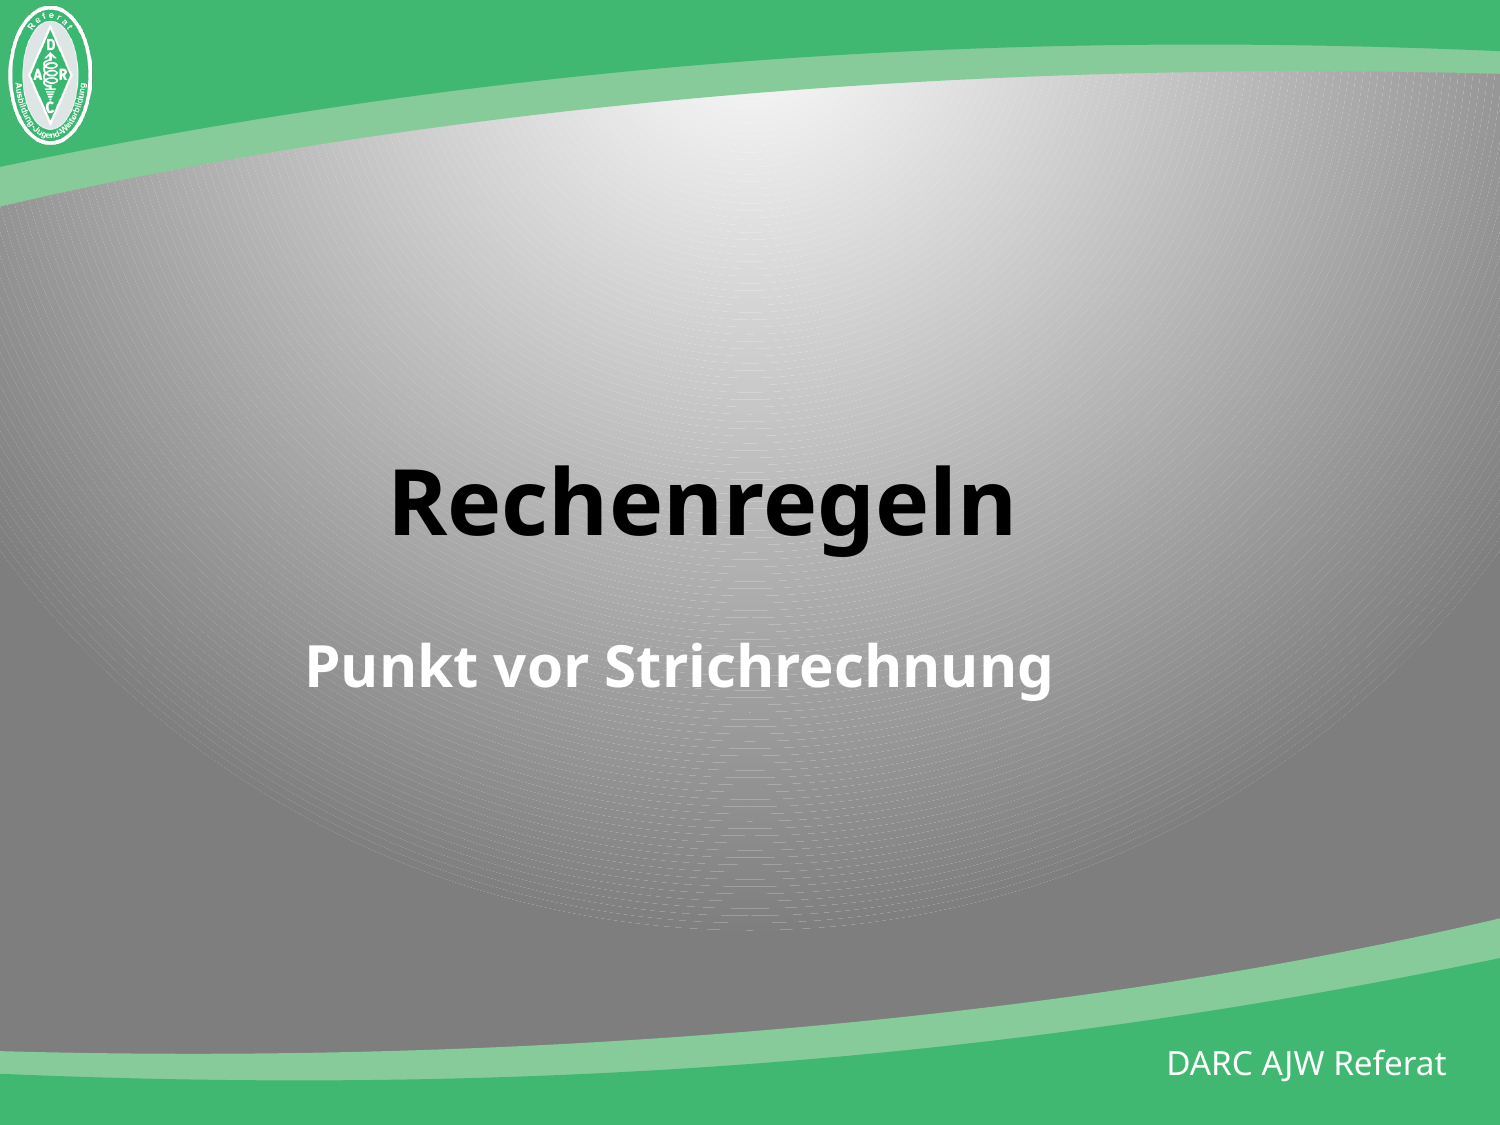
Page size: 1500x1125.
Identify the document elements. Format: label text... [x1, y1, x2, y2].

picture [0, 0, 101, 151]
title Rechenregeln [371, 338, 1181, 562]
list Punkt vor Strichrechnung [289, 621, 1134, 787]
